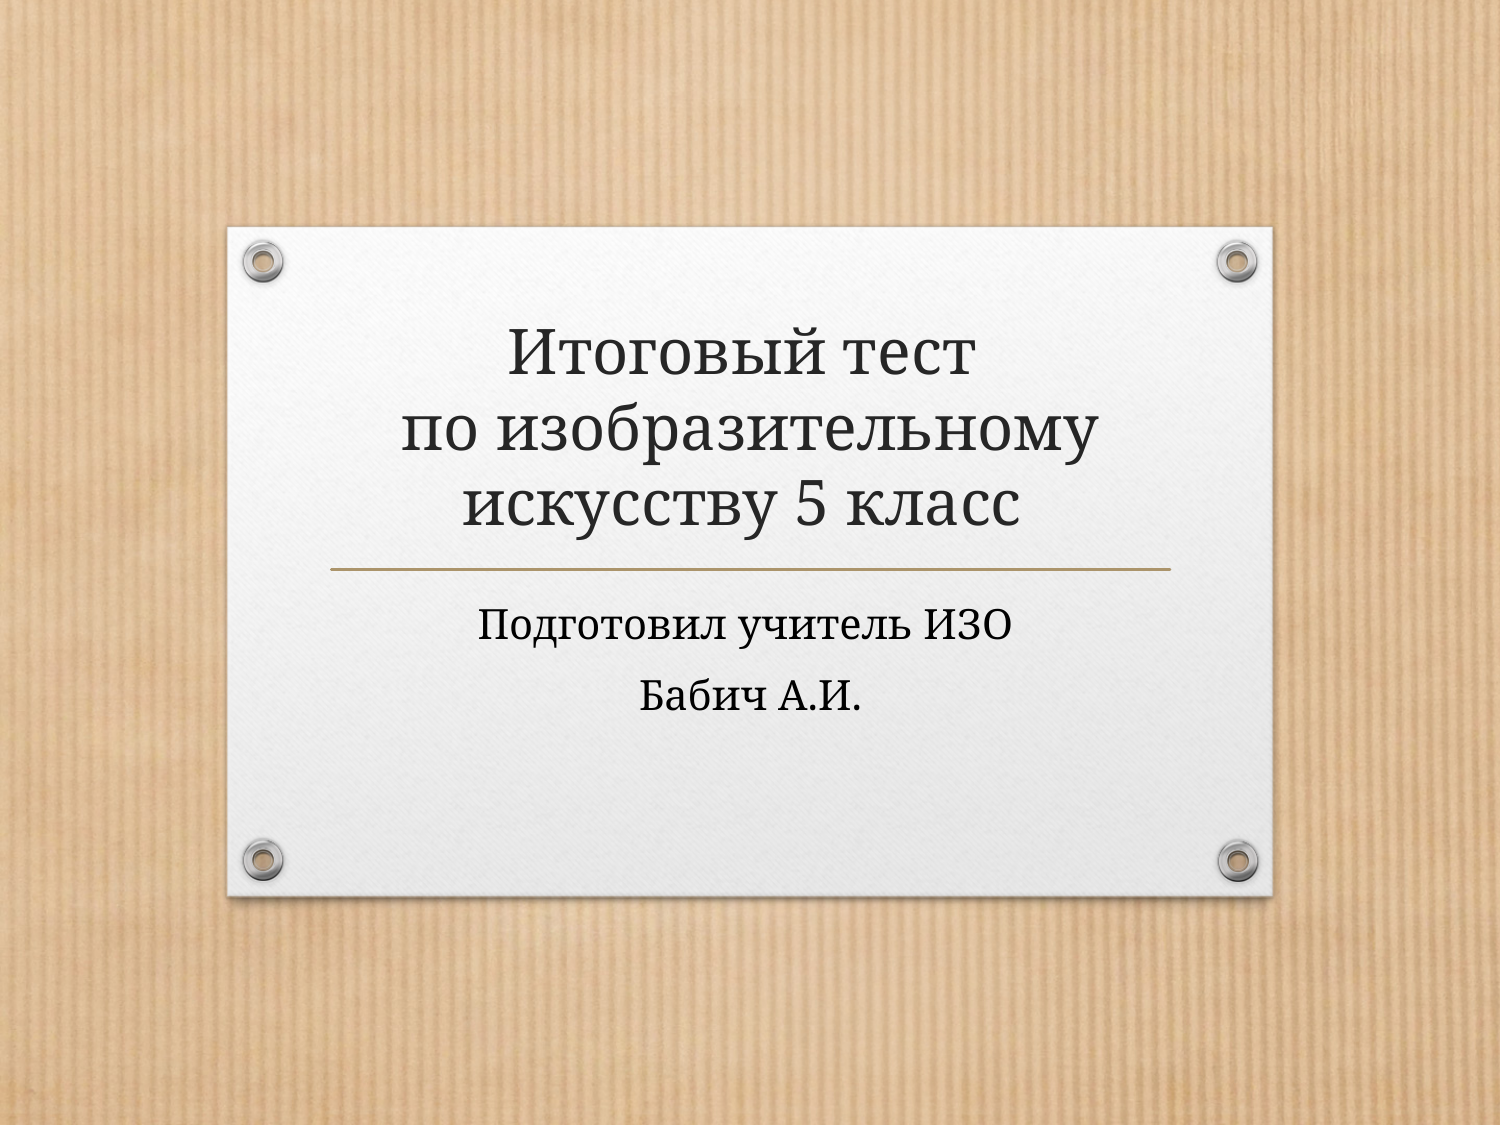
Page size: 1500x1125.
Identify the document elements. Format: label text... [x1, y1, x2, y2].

subtitle Подготовил учитель ИЗО Бабич А.И. [315, 590, 1187, 817]
picture [0, 0, 1500, 1125]
title Итоговый тест по изобразительному искусству 5 класс [315, 297, 1187, 546]
